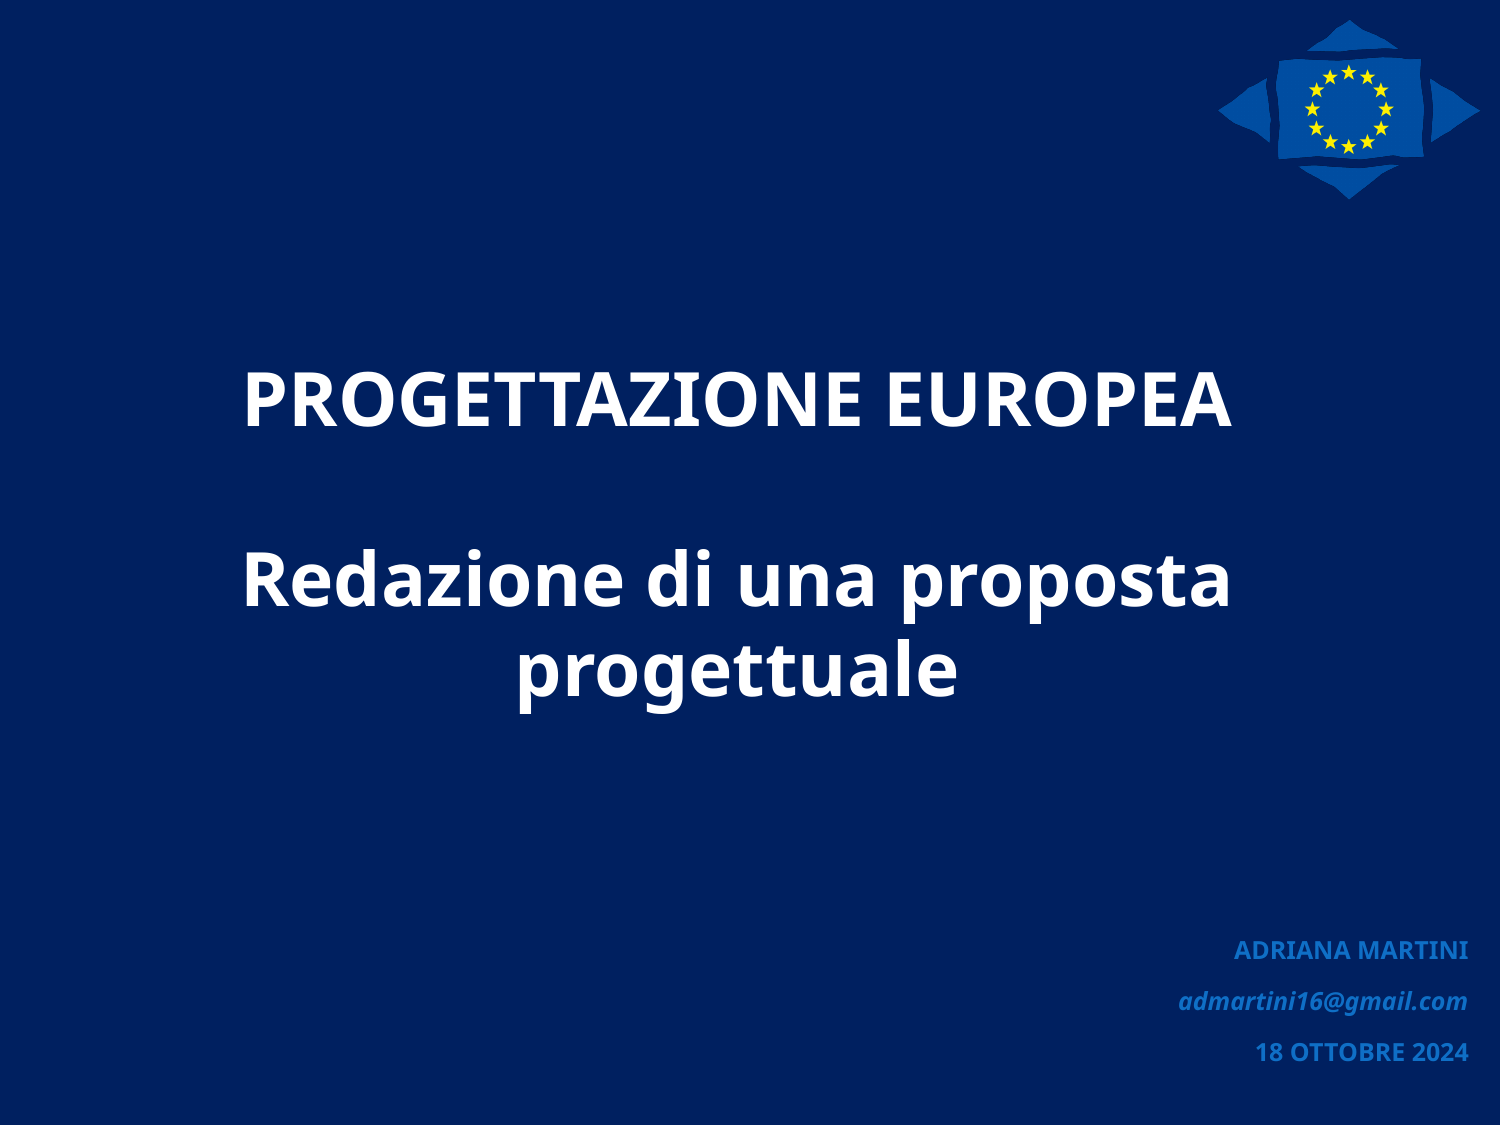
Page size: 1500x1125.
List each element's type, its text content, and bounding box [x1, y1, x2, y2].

picture [1214, 17, 1485, 203]
title progettazione europea Redazione di una proposta progettuale [196, 120, 1279, 719]
subtitle Adriana Martini admartini16@gmail.com 18 Ottobre 2024 [902, 905, 1484, 1108]
